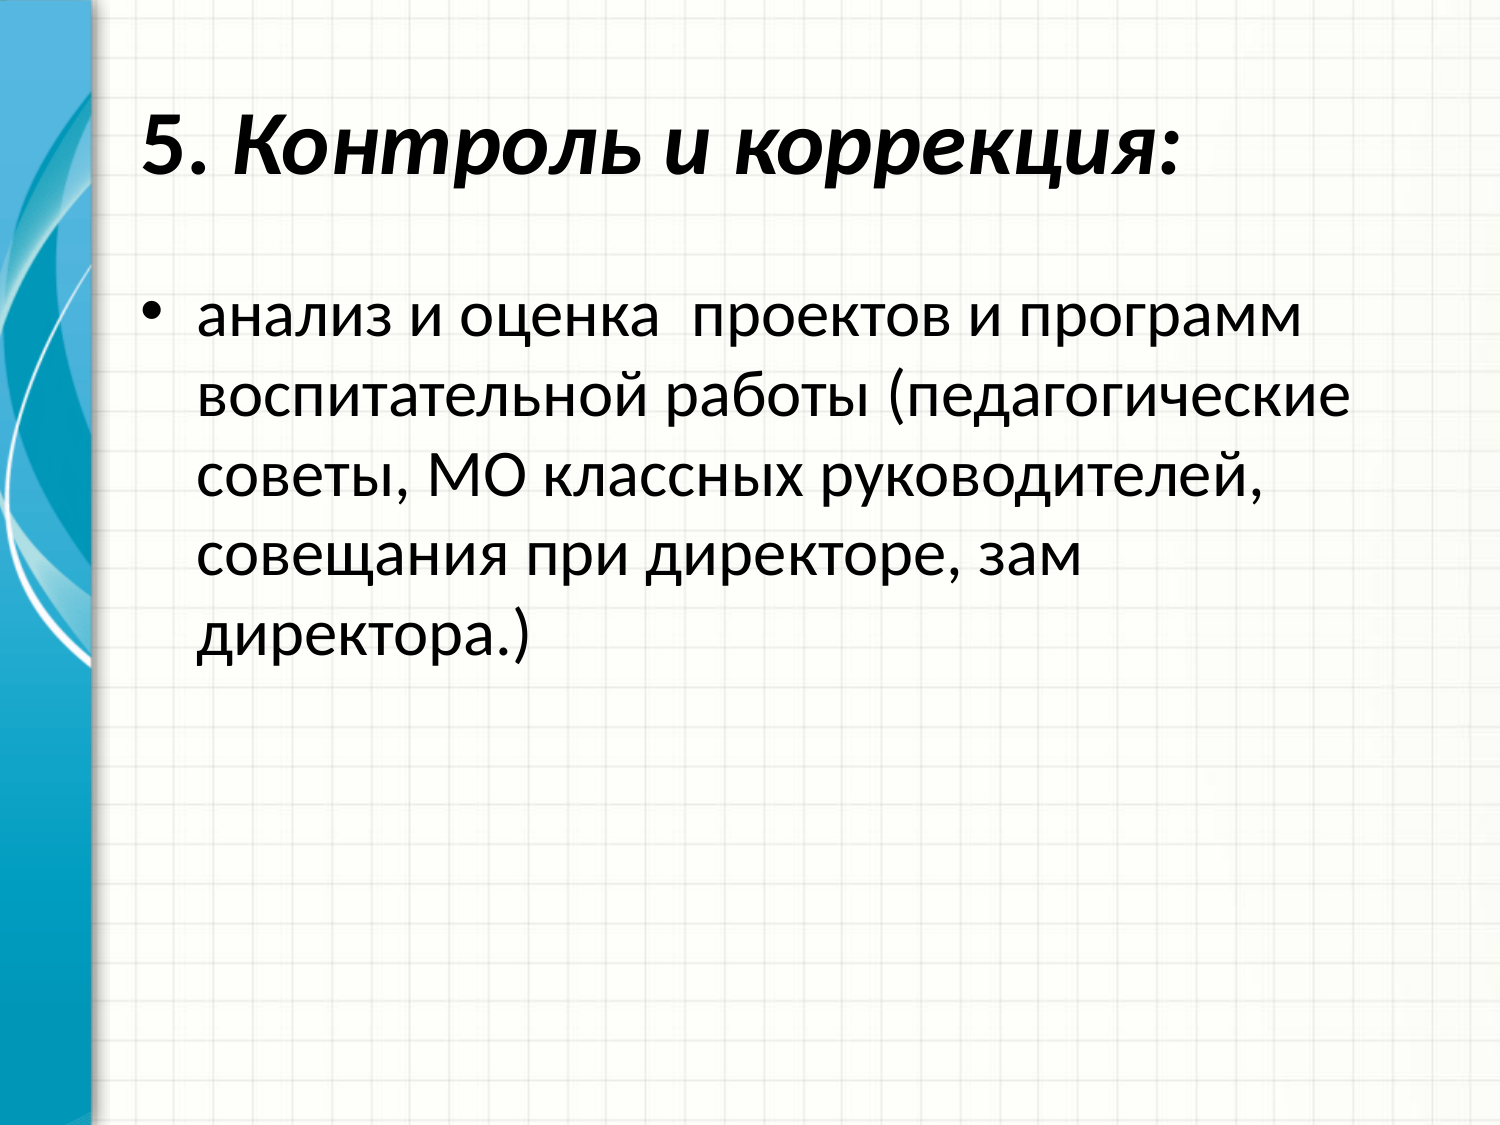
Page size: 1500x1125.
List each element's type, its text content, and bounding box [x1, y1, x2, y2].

title 5. Контроль и коррекция: [125, 44, 1450, 232]
picture [0, 0, 1500, 1125]
list анализ и оценка проектов и программ воспитательной работы (педагогические советы, МО классных руководителей, совещания при директоре, зам директора.) [125, 261, 1450, 967]
